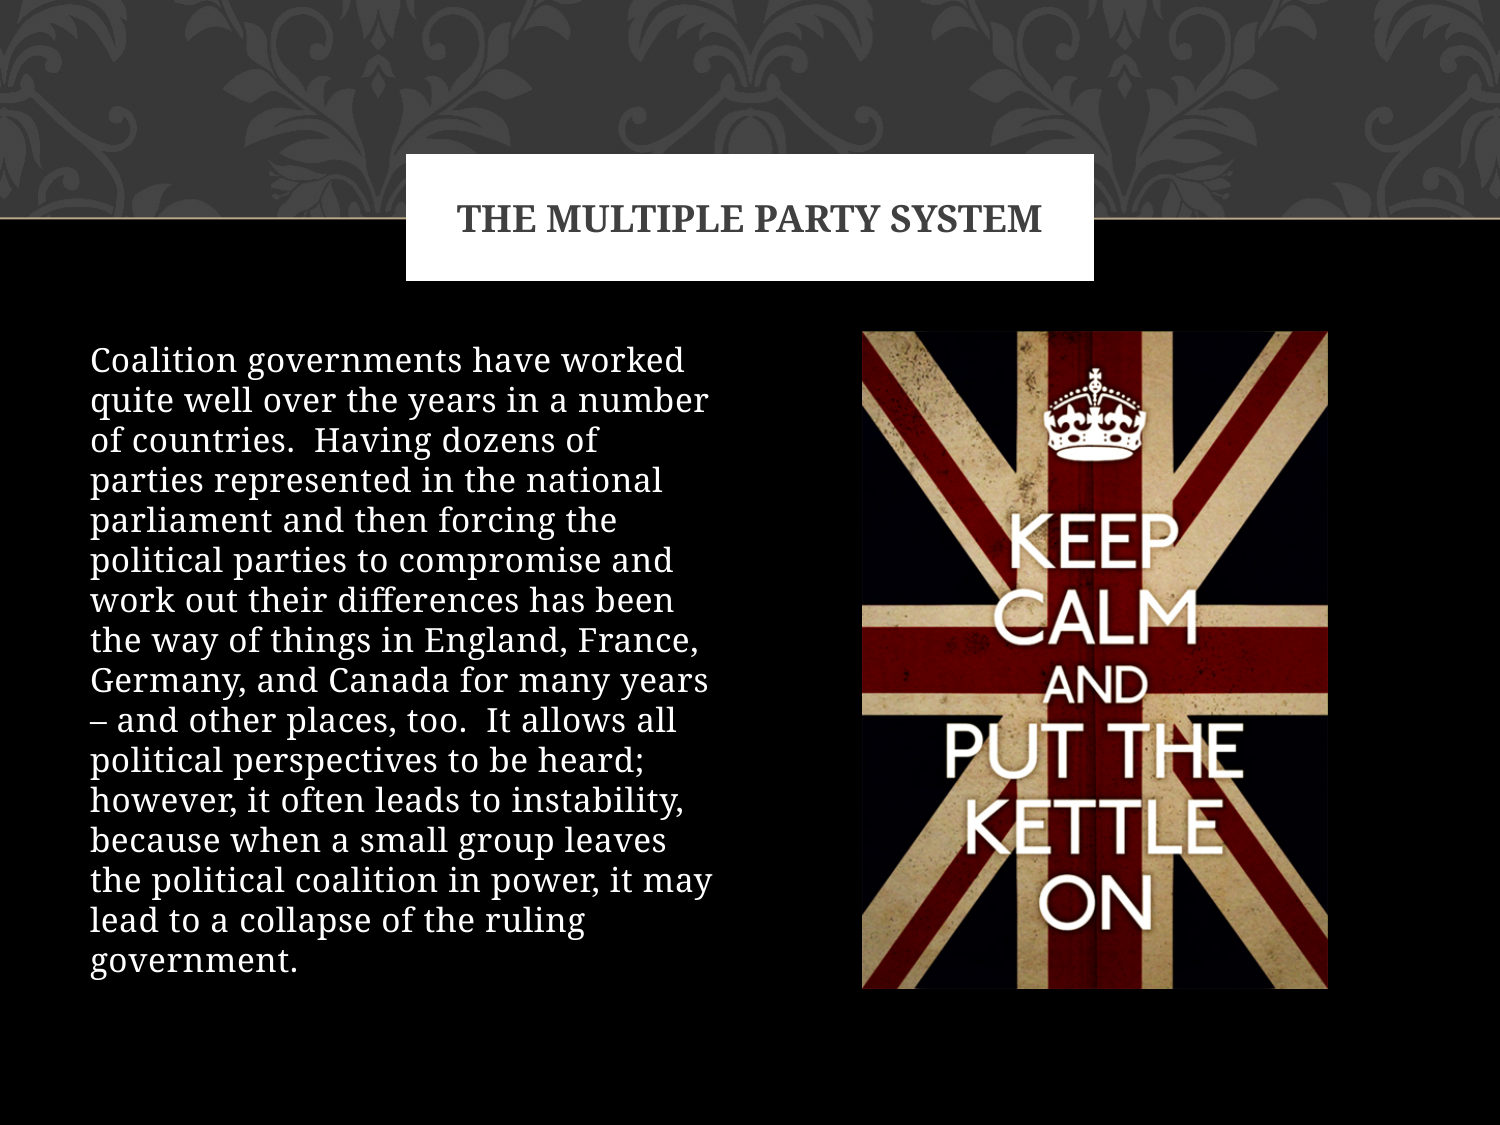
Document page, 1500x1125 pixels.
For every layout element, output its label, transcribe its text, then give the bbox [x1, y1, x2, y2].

list Coalition governments have worked quite well over the years in a number of countries. Having dozens of parties represented in the national parliament and then forcing the political parties to compromise and work out their differences has been the way of things in England, France, Germany, and Canada for many years – and other places, too. It allows all political perspectives to be heard; however, it often leads to instability, because when a small group leaves the political coalition in power, it may lead to a collapse of the ruling government. [75, 331, 735, 989]
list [862, 331, 1328, 989]
title The Multiple party System [406, 154, 1094, 281]
